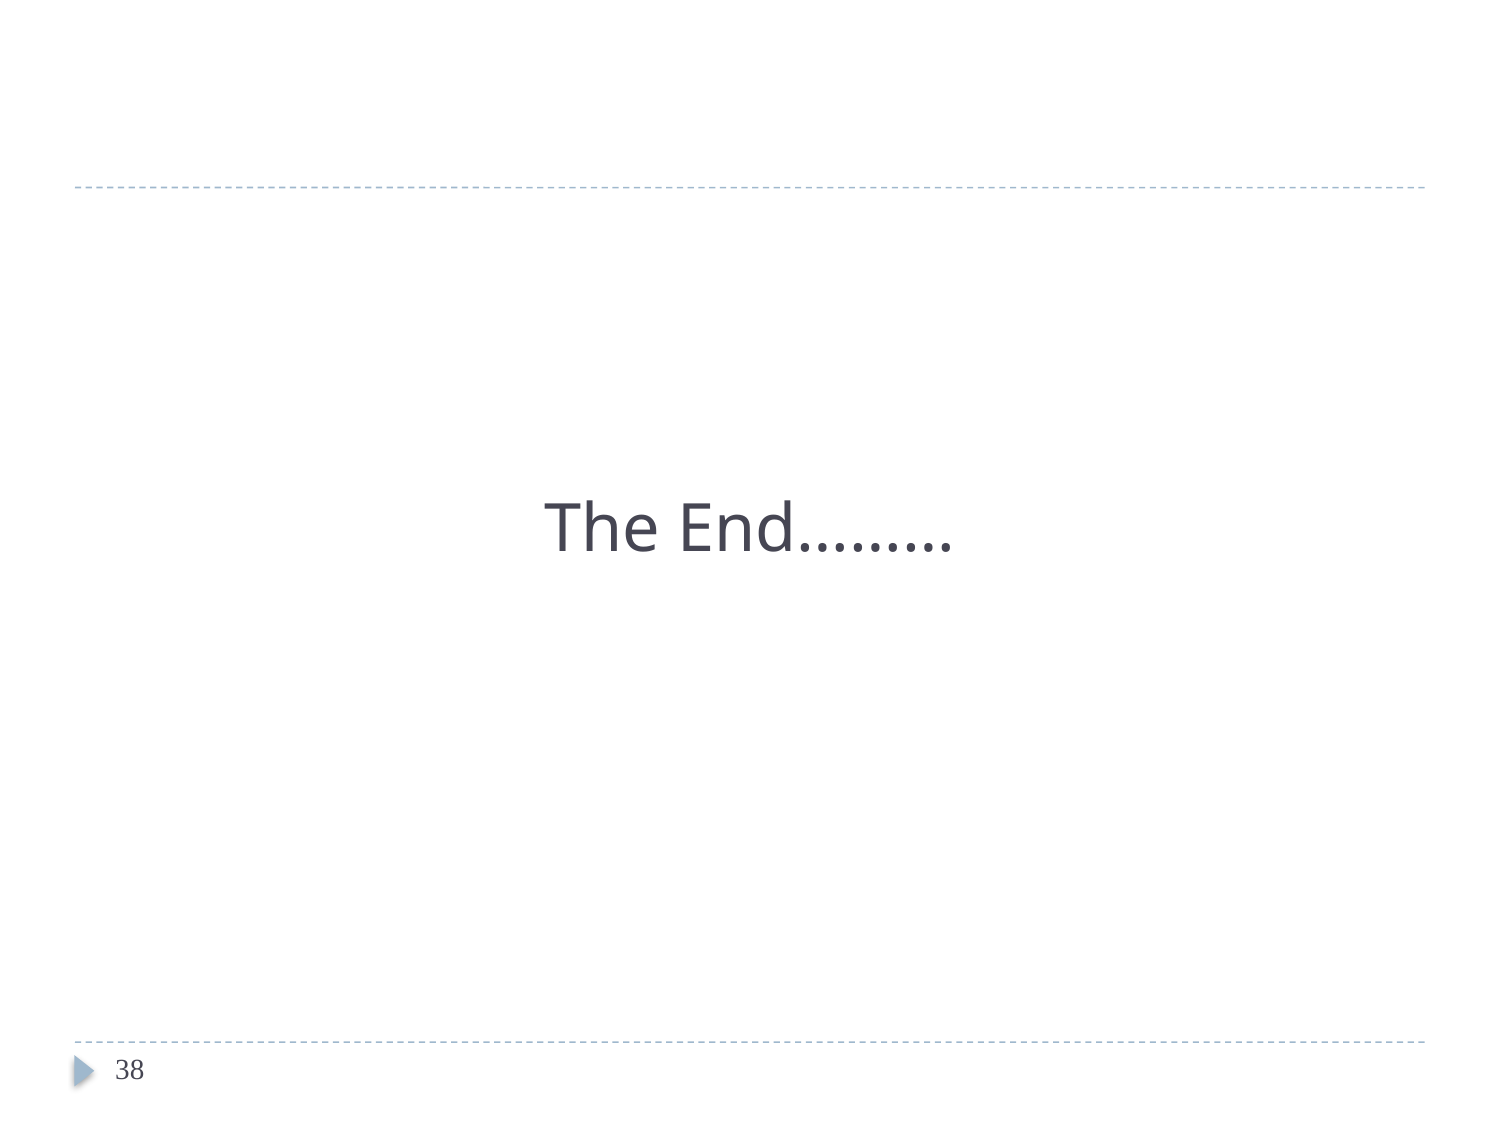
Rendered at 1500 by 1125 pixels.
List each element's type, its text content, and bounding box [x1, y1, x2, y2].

list The End……… [74, 199, 1426, 1011]
slide_number 38 [100, 1042, 426, 1103]
